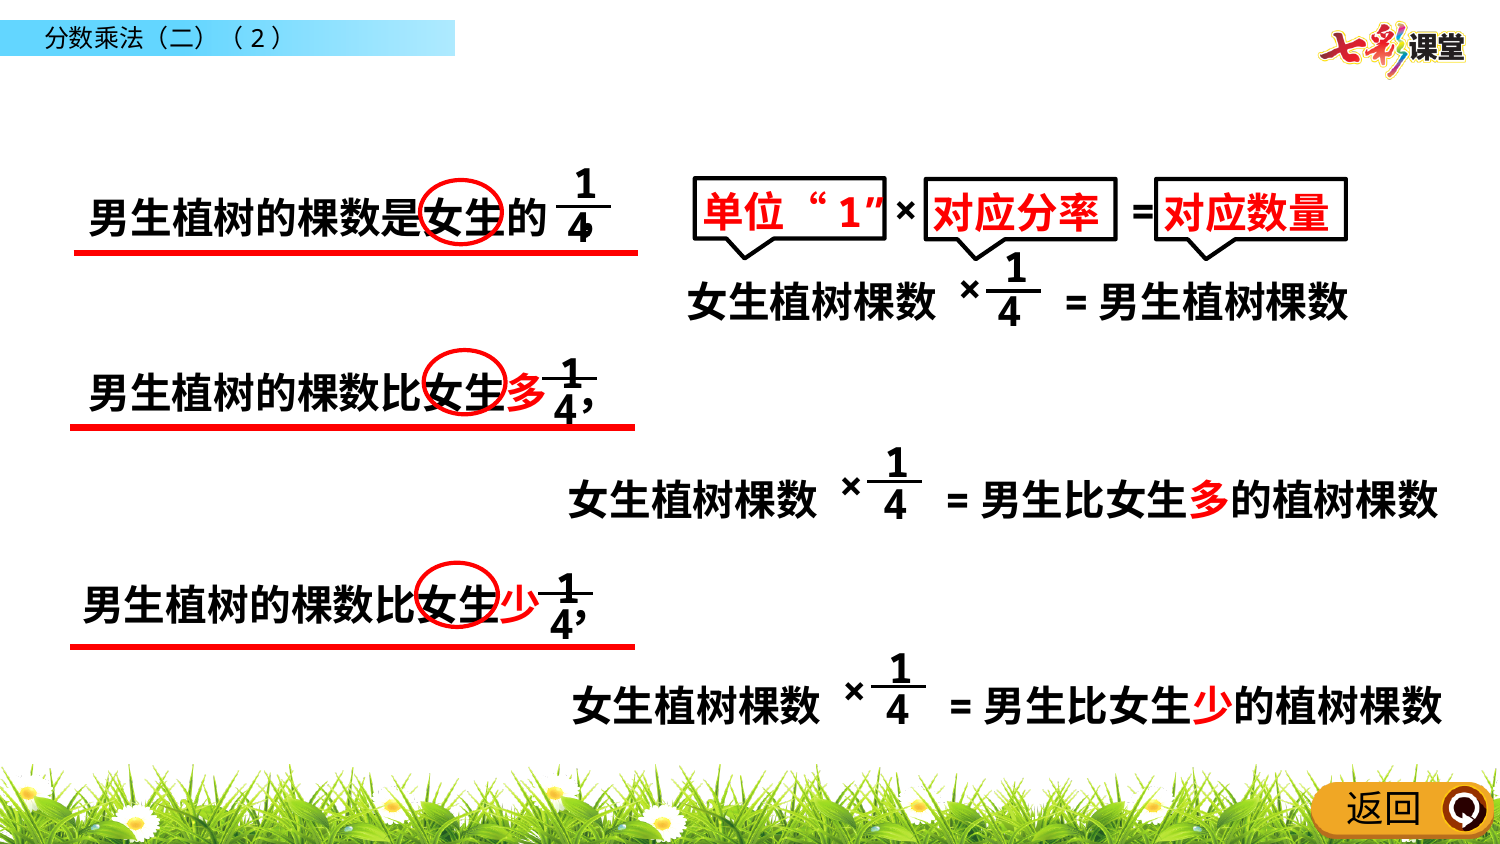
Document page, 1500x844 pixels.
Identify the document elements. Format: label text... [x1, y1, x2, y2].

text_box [1148, 178, 1369, 296]
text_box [817, 634, 927, 742]
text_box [933, 304, 1042, 344]
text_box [814, 428, 923, 537]
picture [1316, 20, 1468, 80]
text_box 女生植树棵数 [671, 250, 928, 333]
text_box × [905, 176, 925, 182]
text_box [917, 178, 1139, 296]
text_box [73, 149, 714, 260]
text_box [67, 545, 625, 657]
text_box =男生比女生少的植树棵数 [933, 647, 1478, 737]
text_box =男生比女生多的植树棵数 [930, 441, 1475, 532]
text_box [686, 177, 908, 245]
picture [0, 764, 1500, 844]
text_box 女生植树棵数 [552, 441, 809, 532]
text_box = [1136, 177, 1149, 182]
text_box =男生植树棵数 [1049, 243, 1385, 333]
text_box 女生植树棵数 [556, 647, 812, 737]
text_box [73, 330, 655, 442]
